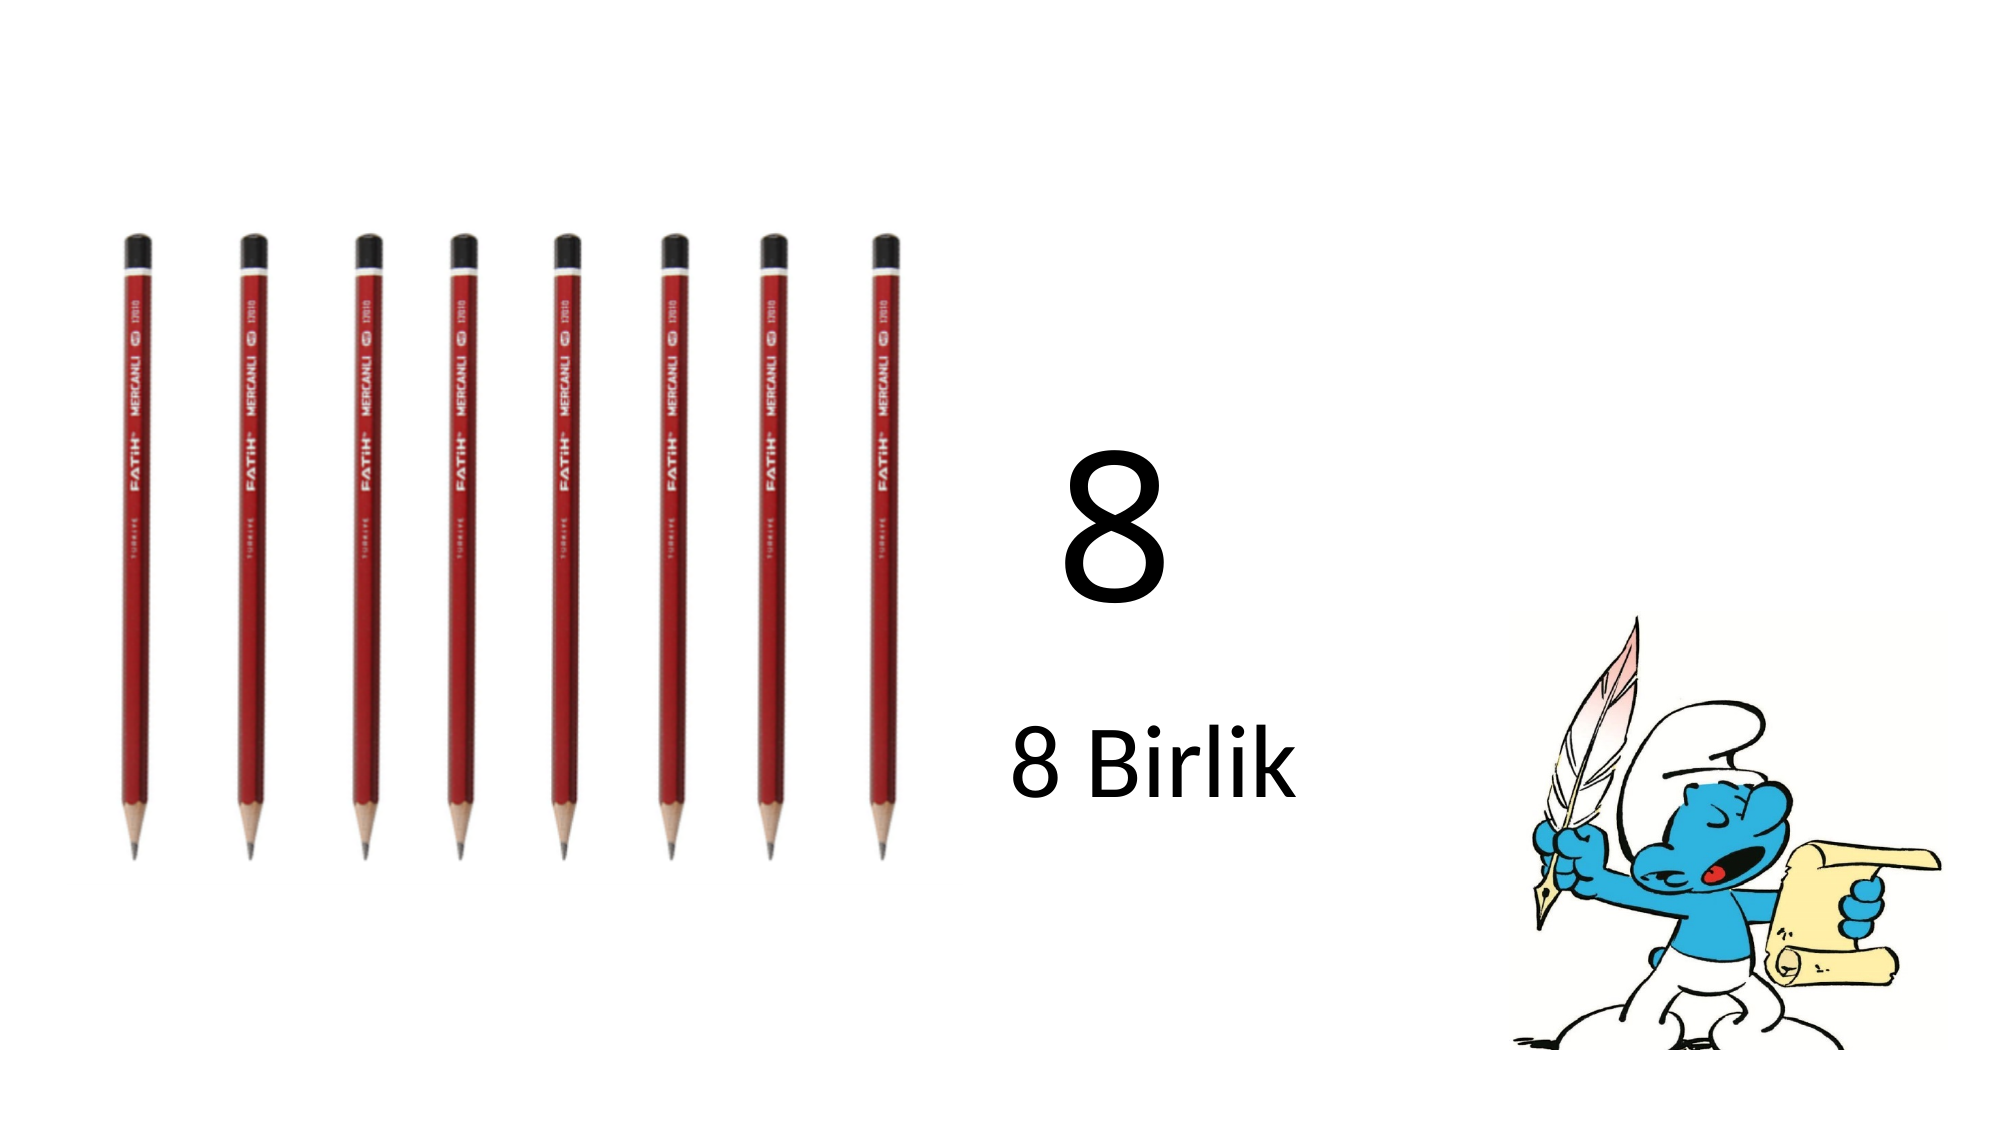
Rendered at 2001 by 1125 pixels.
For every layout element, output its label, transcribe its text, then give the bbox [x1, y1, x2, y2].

picture [67, 220, 963, 886]
text_box 8 [1040, 425, 1224, 644]
picture [1509, 611, 1948, 1050]
list 8 Birlik [994, 700, 1337, 862]
